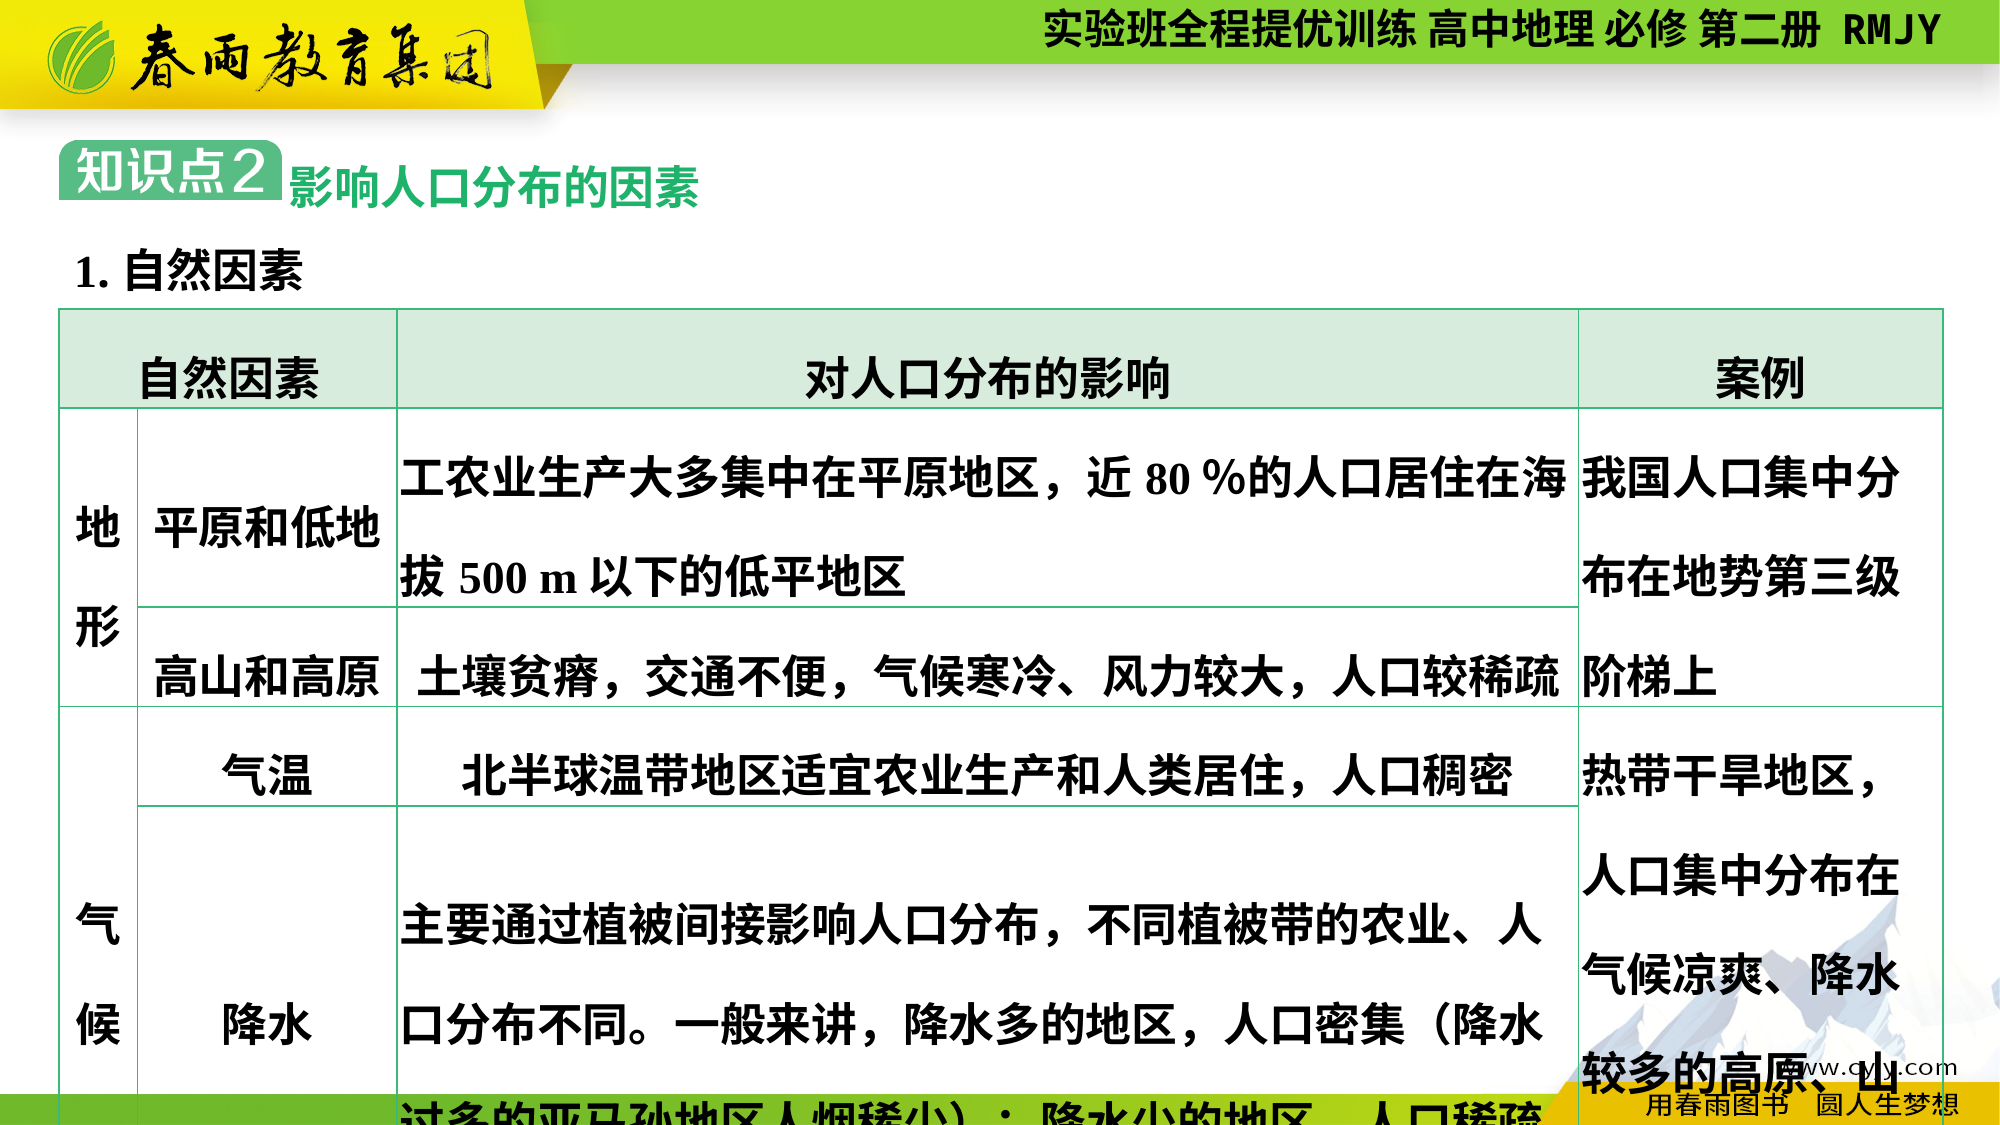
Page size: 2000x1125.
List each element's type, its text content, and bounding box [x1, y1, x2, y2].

table_cell 气温 [138, 707, 396, 805]
table_cell 土壤贫瘠，交通不便，气候寒冷、风力较大，人口较稀疏 [398, 608, 1578, 706]
table_cell 主要通过植被间接影响人口分布，不同植被带的农业、人口分布不同。一般来讲，降水多的地区，人口密集（降水过多的亚马孙地区人烟稀少）；降水少的地区，人口稀疏 [398, 807, 1578, 1125]
table_header 案例 [1579, 310, 1942, 407]
table_cell 我国人口集中分布在地势第三级阶梯上 [1579, 409, 1942, 706]
picture [0, 0, 2000, 1125]
table_header 对人口分布的影响 [398, 310, 1578, 407]
table_cell 地 形 [60, 409, 137, 706]
table_cell 北半球温带地区适宜农业生产和人类居住，人口稠密 [398, 707, 1578, 805]
list 影响人口分布的因素 1.自然因素 [59, 116, 1944, 307]
table_cell 热带干旱地区，人口集中分布在气候凉爽、降水较多的高原、山地地区 [1579, 707, 1942, 1125]
table_header 自然因素 [60, 310, 396, 407]
table_cell 工农业生产大多集中在平原地区，近80％的人口居住在海拔500 m以下的低平地区 [398, 409, 1578, 606]
table_cell 高山和高原 [138, 608, 396, 706]
table_cell 平原和低地 [138, 409, 396, 606]
table_cell 气 候 [60, 707, 137, 1125]
table_cell 降水 [138, 807, 396, 1125]
